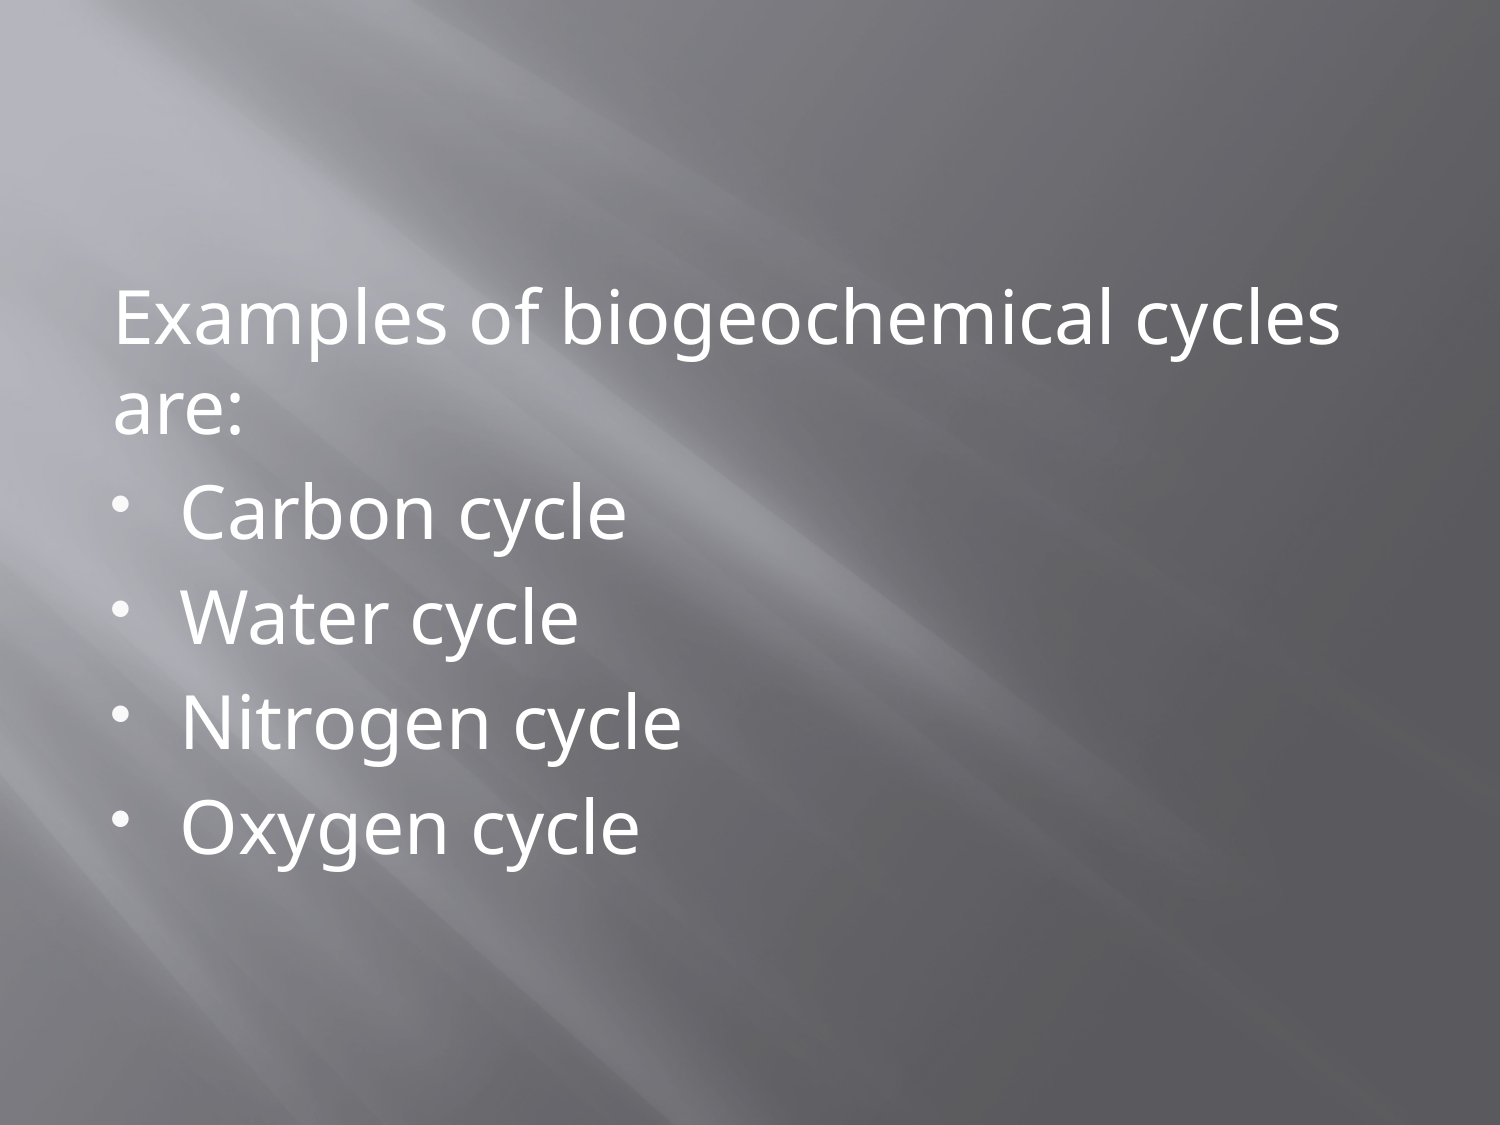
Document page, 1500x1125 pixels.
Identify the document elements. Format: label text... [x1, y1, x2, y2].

list Examples of biogeochemical cycles are: Carbon cycle Water cycle Nitrogen cycle Oxygen cycle [75, 262, 1425, 1035]
